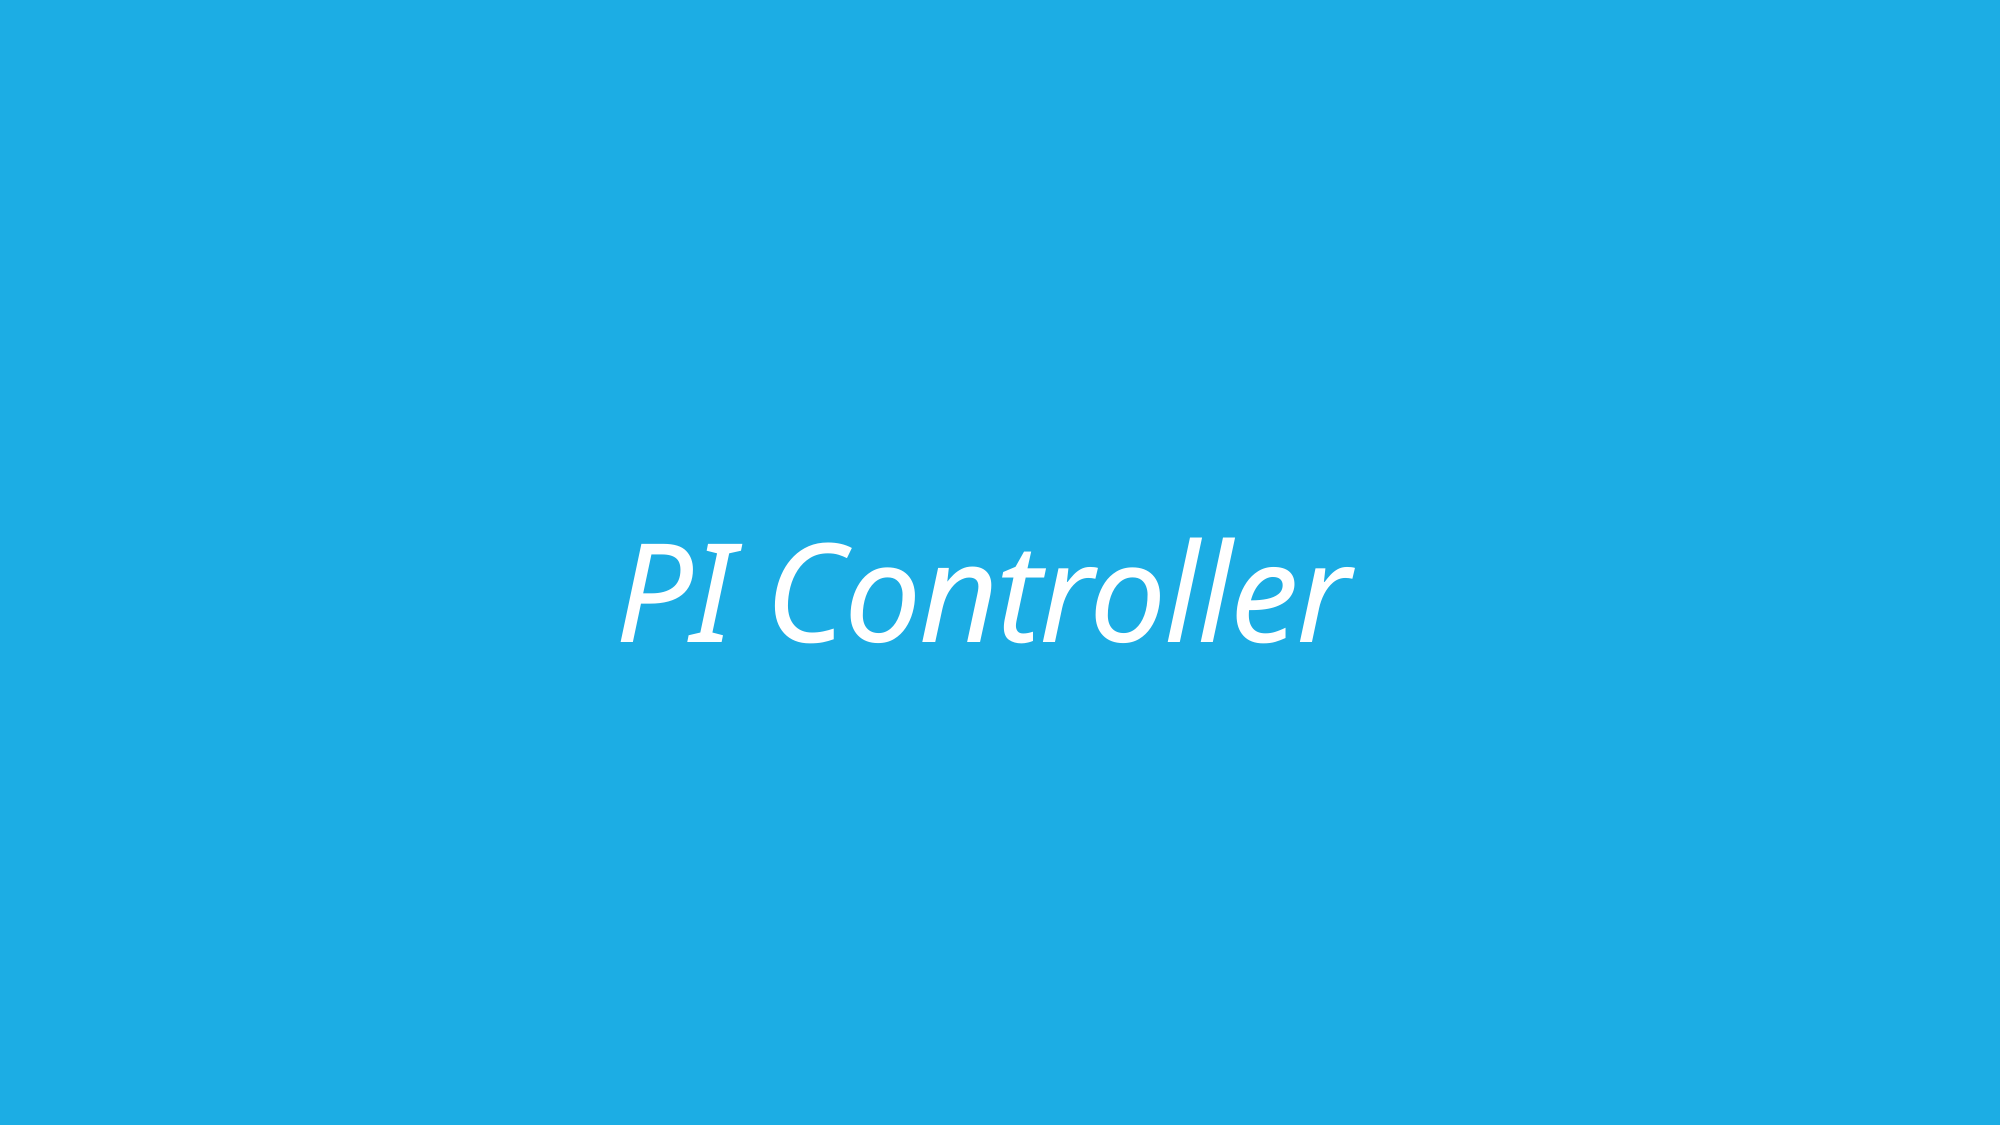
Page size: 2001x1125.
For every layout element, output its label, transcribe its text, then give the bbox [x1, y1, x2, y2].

title PI Controller [98, 126, 1868, 677]
